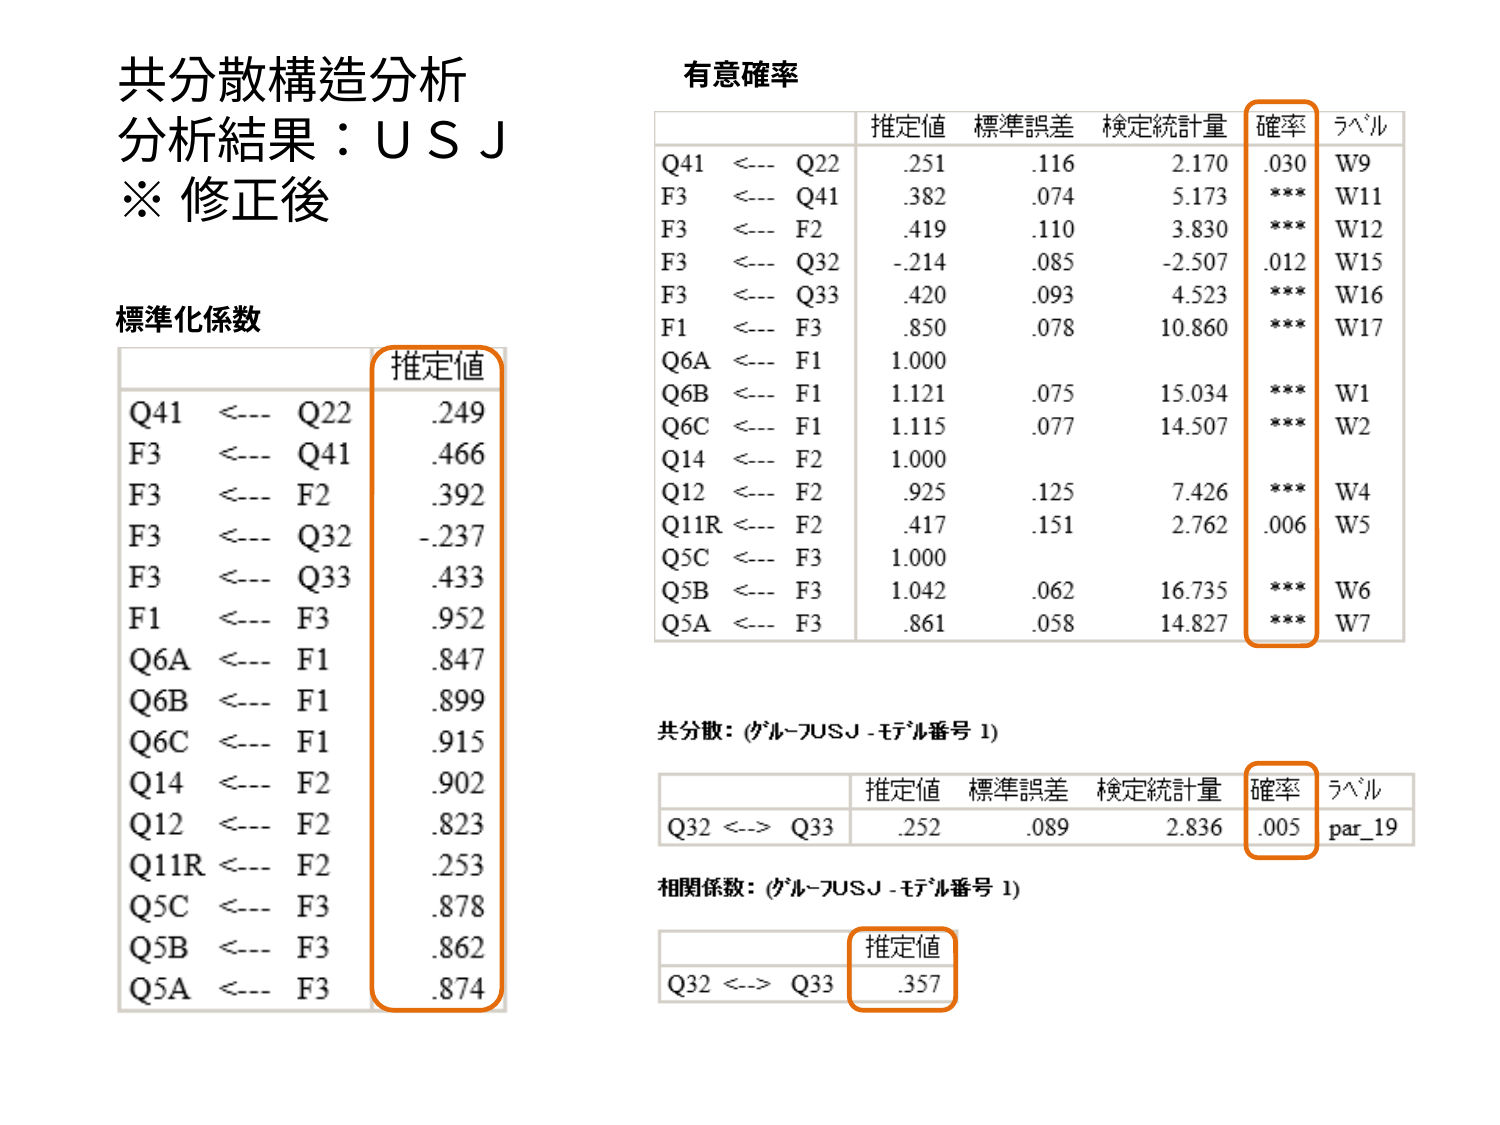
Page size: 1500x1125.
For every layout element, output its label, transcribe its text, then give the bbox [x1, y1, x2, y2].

picture [654, 111, 1415, 647]
text_box 標準化係数 [101, 293, 375, 344]
text_box 有意確率 [668, 49, 1330, 99]
text_box [1244, 99, 1319, 109]
text_box 共分散構造分析 分析結果：ＵＳＪ ※修正後 [103, 41, 564, 237]
picture [111, 347, 531, 1025]
picture [651, 715, 1442, 1014]
